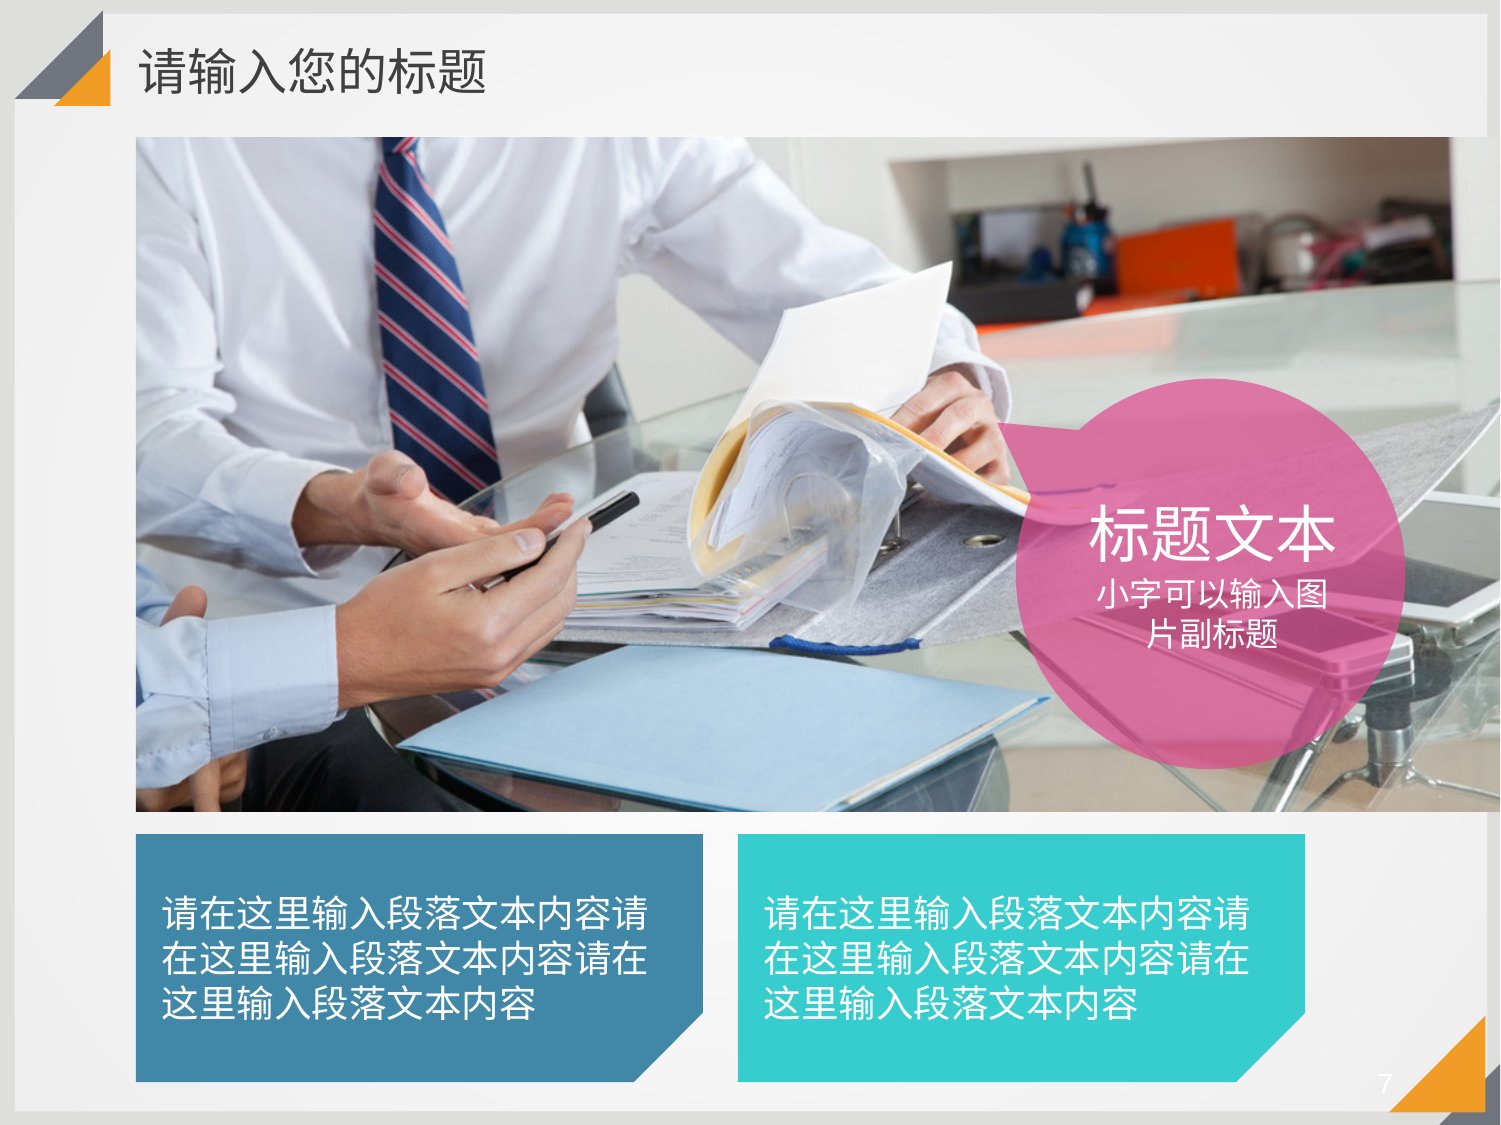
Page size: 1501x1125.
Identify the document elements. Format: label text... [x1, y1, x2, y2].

text_box 请在这里输入段落文本内容请在这里输入段落文本内容请在这里输入段落文本内容 [146, 882, 668, 1033]
picture [0, 0, 1501, 1125]
text_box [14, 10, 103, 99]
text_box 请在这里输入段落文本内容请在这里输入段落文本内容请在这里输入段落文本内容 [749, 882, 1270, 1033]
text_box [53, 49, 111, 106]
text_box 请输入您的标题 [122, 32, 503, 108]
text_box [737, 834, 1306, 1083]
text_box [135, 834, 703, 1083]
